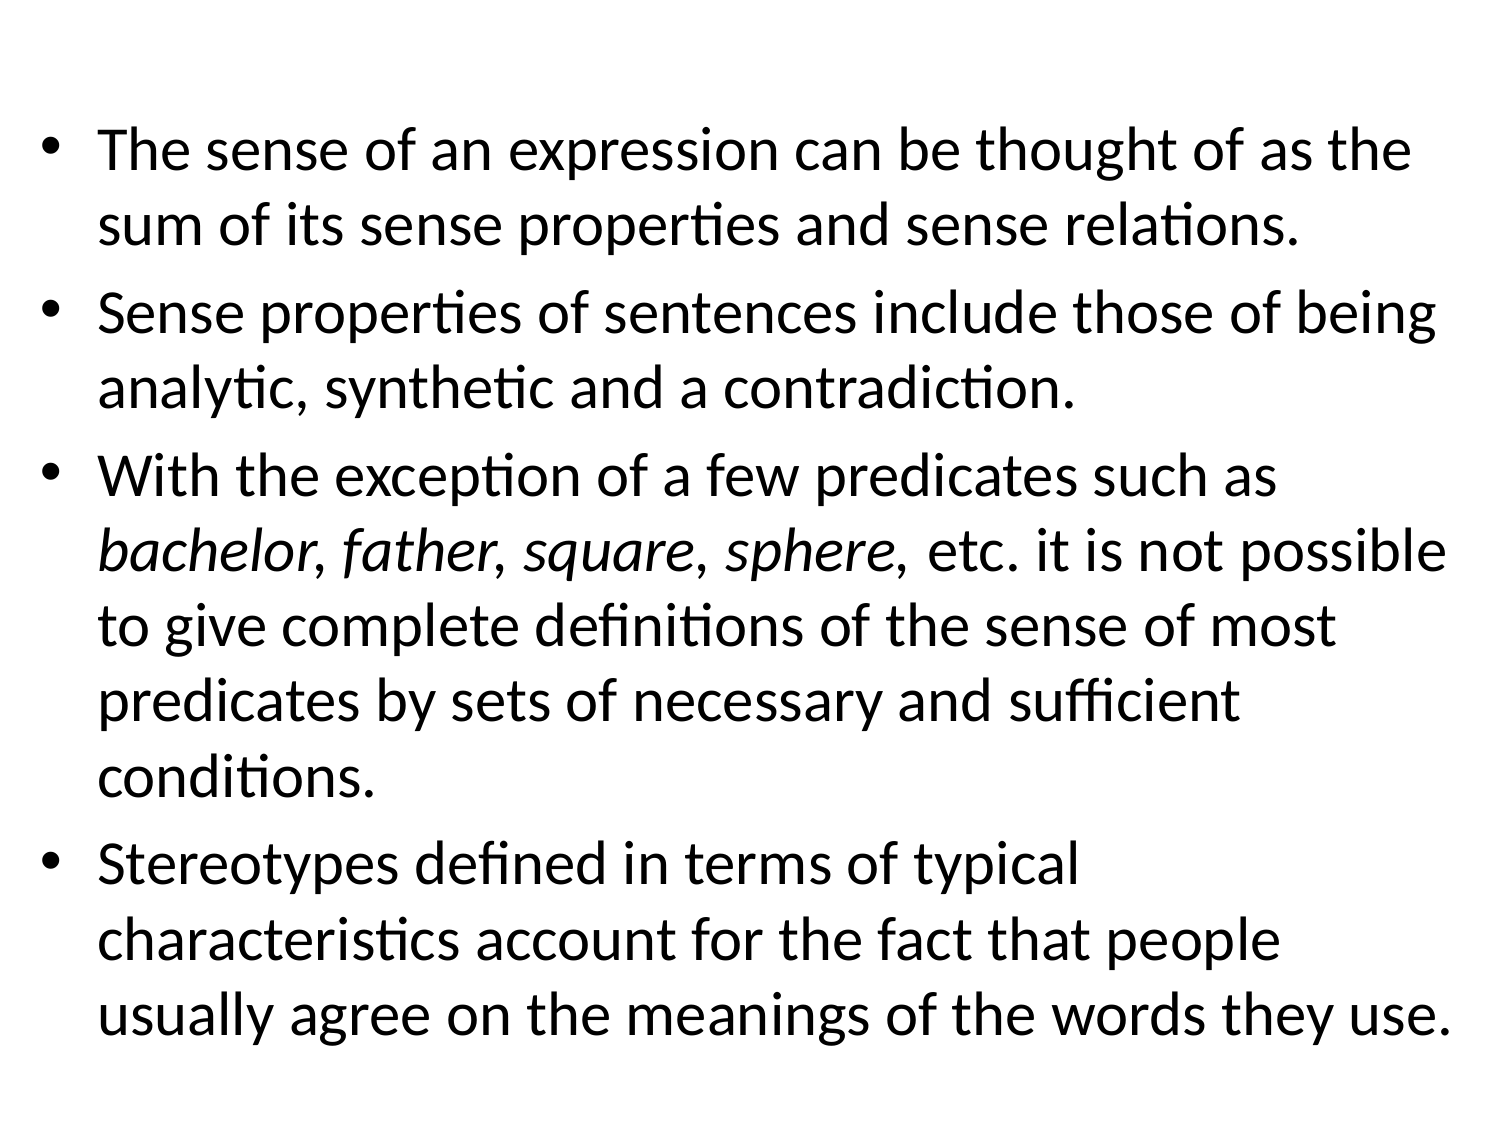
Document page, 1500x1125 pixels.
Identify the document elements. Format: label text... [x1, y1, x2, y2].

list The sense of an expression can be thought of as the sum of its sense properties and sense relations. Sense properties of sentences include those of being analytic, synthetic and a contradiction. With the exception of a few predicates such as bachelor, father, square, sphere, etc. it is not possible to give complete definitions of the sense of most predicates by sets of necessary and sufficient conditions. Stereotypes defined in terms of typical characteristics account for the fact that people usually agree on the meanings of the words they use. [24, 99, 1475, 1088]
